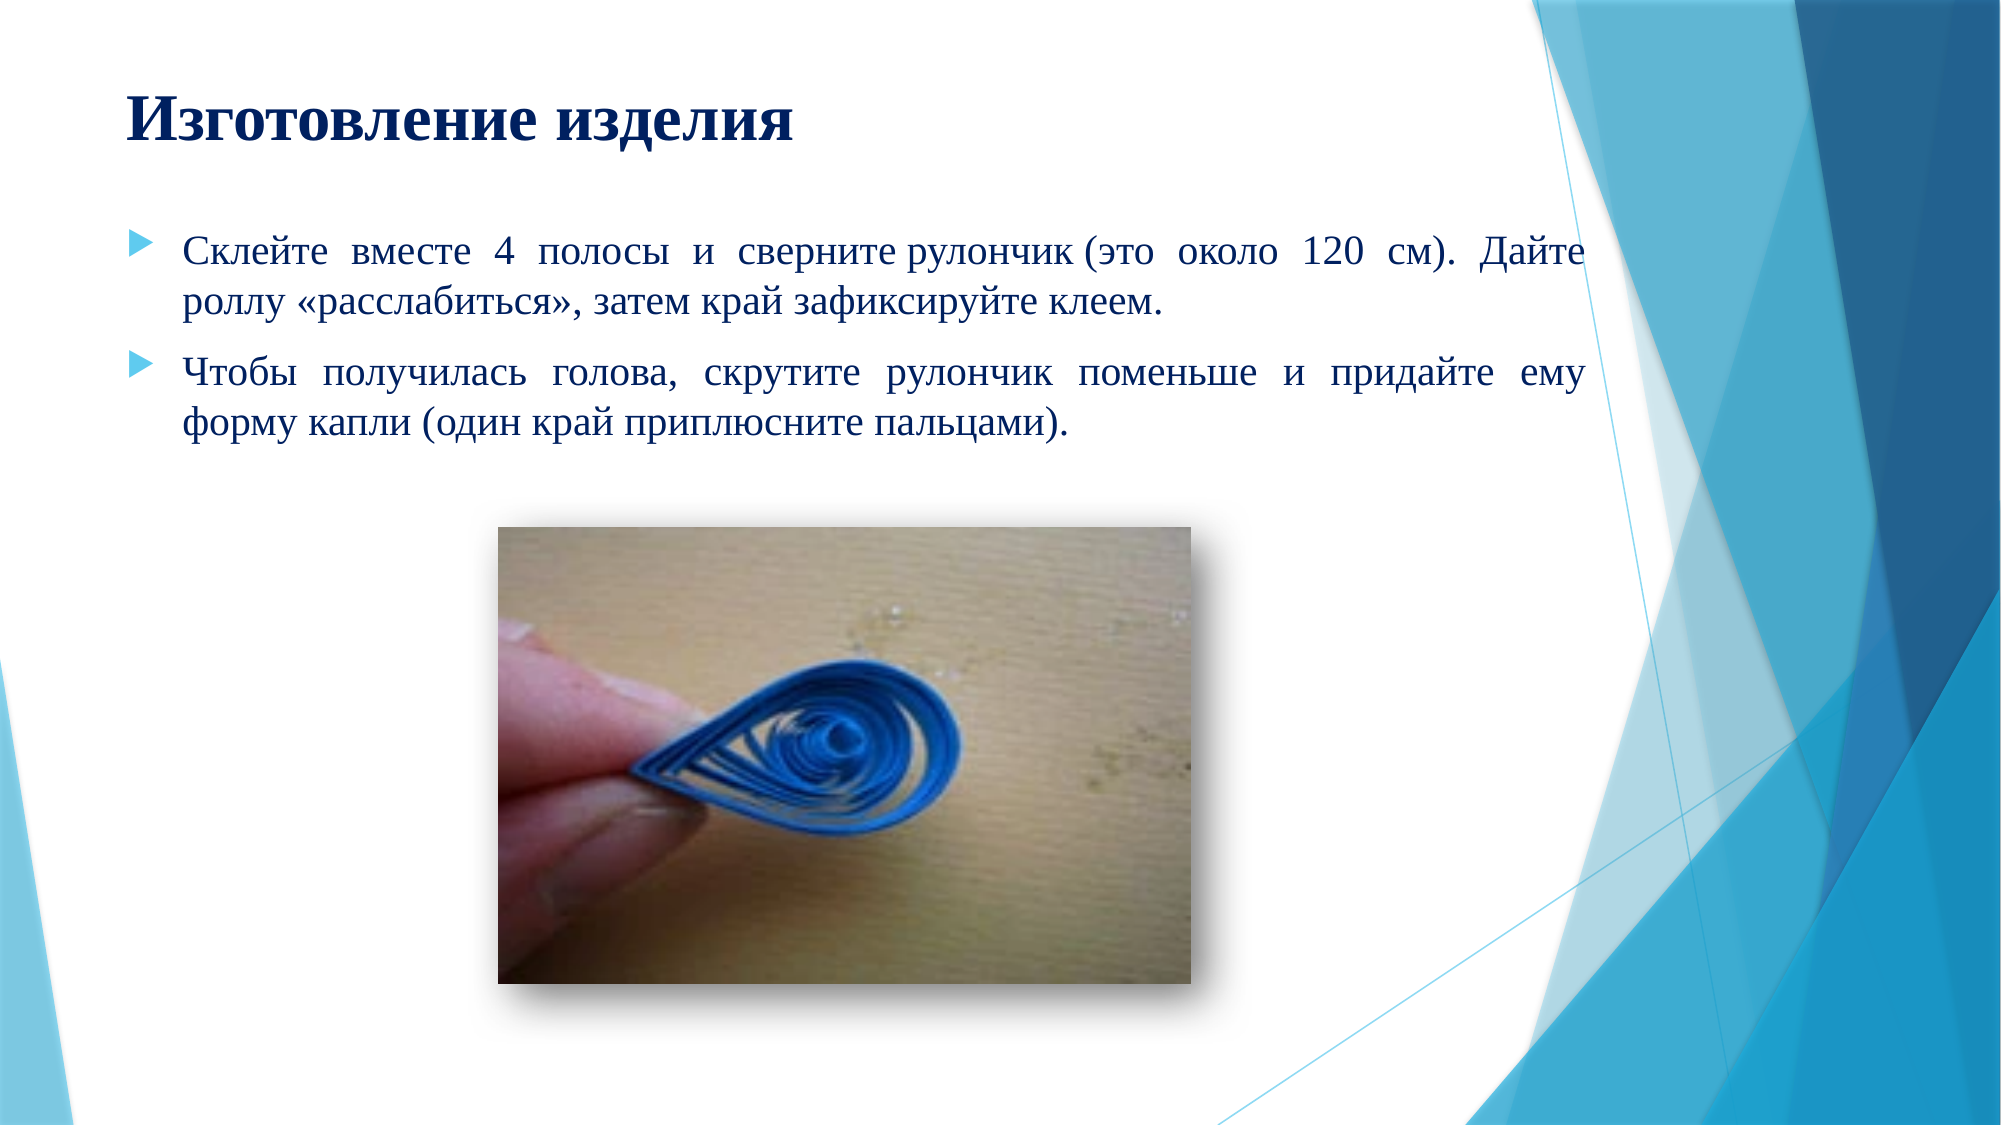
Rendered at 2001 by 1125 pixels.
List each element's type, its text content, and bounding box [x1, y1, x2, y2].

list Склейте вместе 4 полосы и сверните рулончик (это около 120 см). Дайте роллу «расслабиться», затем край зафиксируйте клеем. Чтобы получилась голова, скрутите рулончик поменьше и придайте ему форму капли (один край приплюсните пальцами). [111, 215, 1602, 913]
picture [497, 526, 1192, 984]
title Изготовление изделия [111, 66, 1522, 215]
